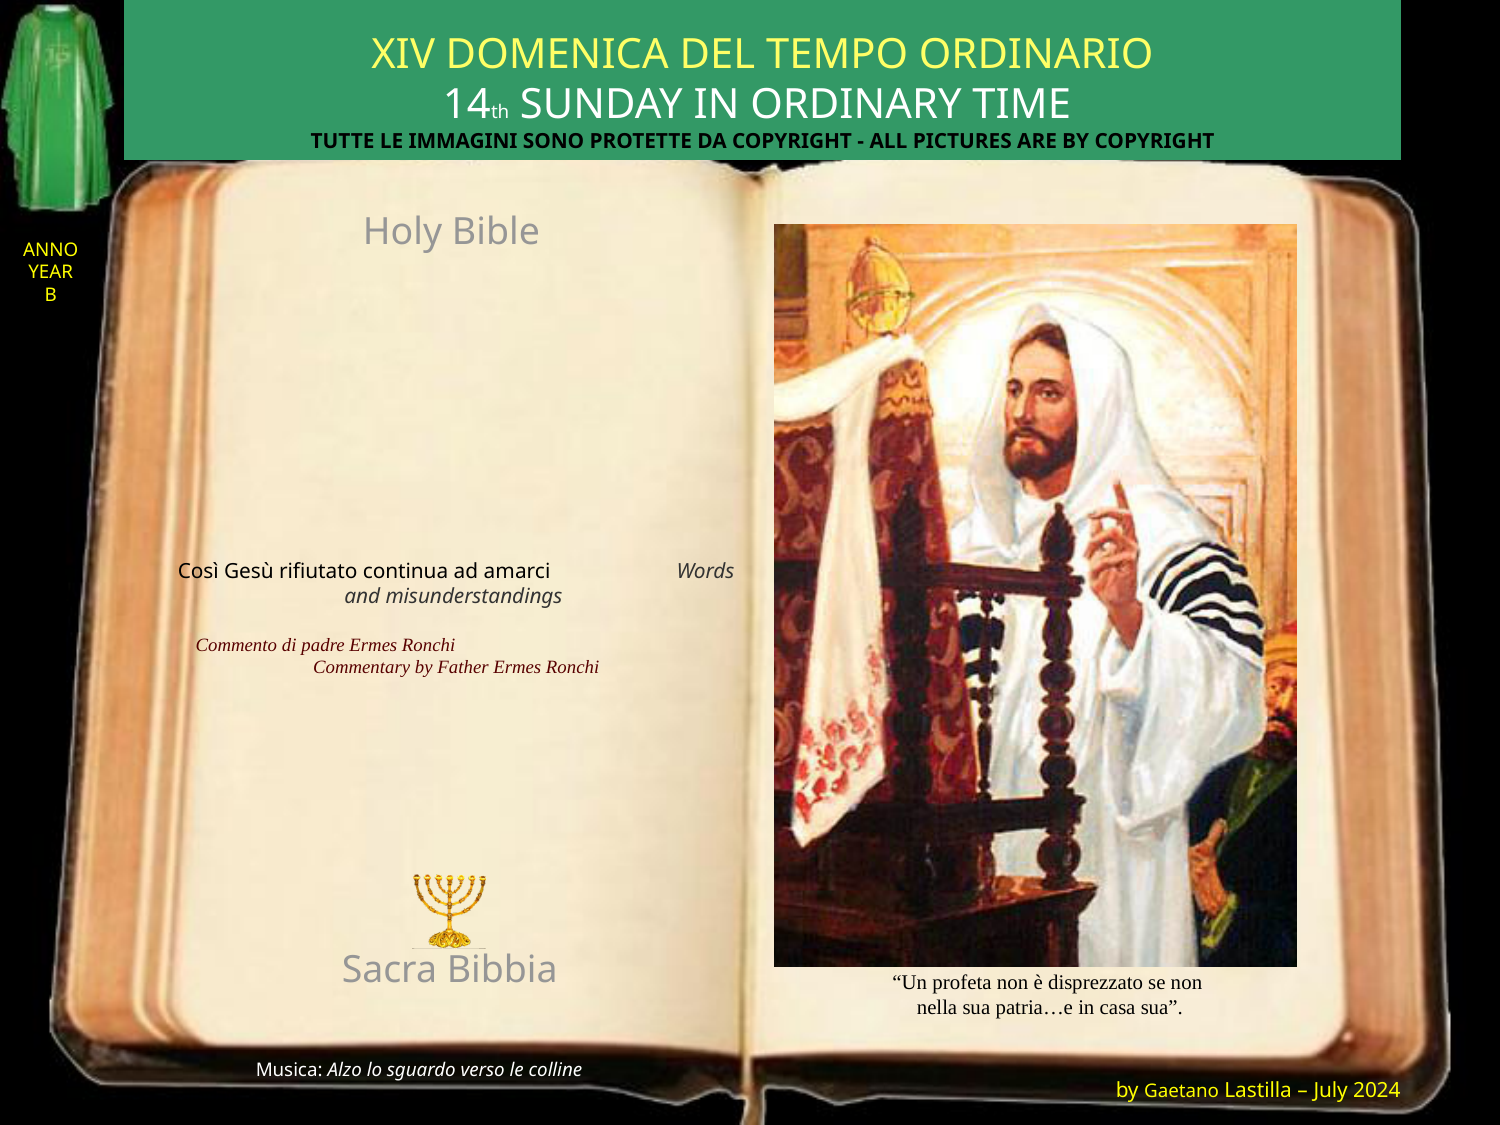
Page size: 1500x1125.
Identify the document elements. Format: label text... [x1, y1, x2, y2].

text_box Così Gesù rifiutato continua ad amarci Words and misunderstandings Commento di padre Ermes Ronchi Commentary by Father Ermes Ronchi [162, 549, 750, 710]
text_box ANNO YEAR B [8, 229, 94, 313]
title “Un profeta non è disprezzato se non nella sua patria…e in casa sua”. [675, 962, 1425, 1025]
picture [0, 0, 1500, 1125]
text_box by Gaetano Lastilla – July 2024 [998, 1069, 1500, 1109]
text_box Sacra Bibbia [187, 937, 713, 998]
text_box Musica: Alzo lo sguardo verso le colline [62, 1050, 775, 1088]
text_box Holy Bible [348, 199, 556, 260]
text_box XIV DOMENICA DEL TEMPO ORDINARIO 14th SUNDAY IN ORDINARY TIME TUTTE LE IMMAGINI SONO PROTETTE DA COPYRIGHT - ALL PICTURES ARE BY COPYRIGHT [124, 0, 1400, 160]
